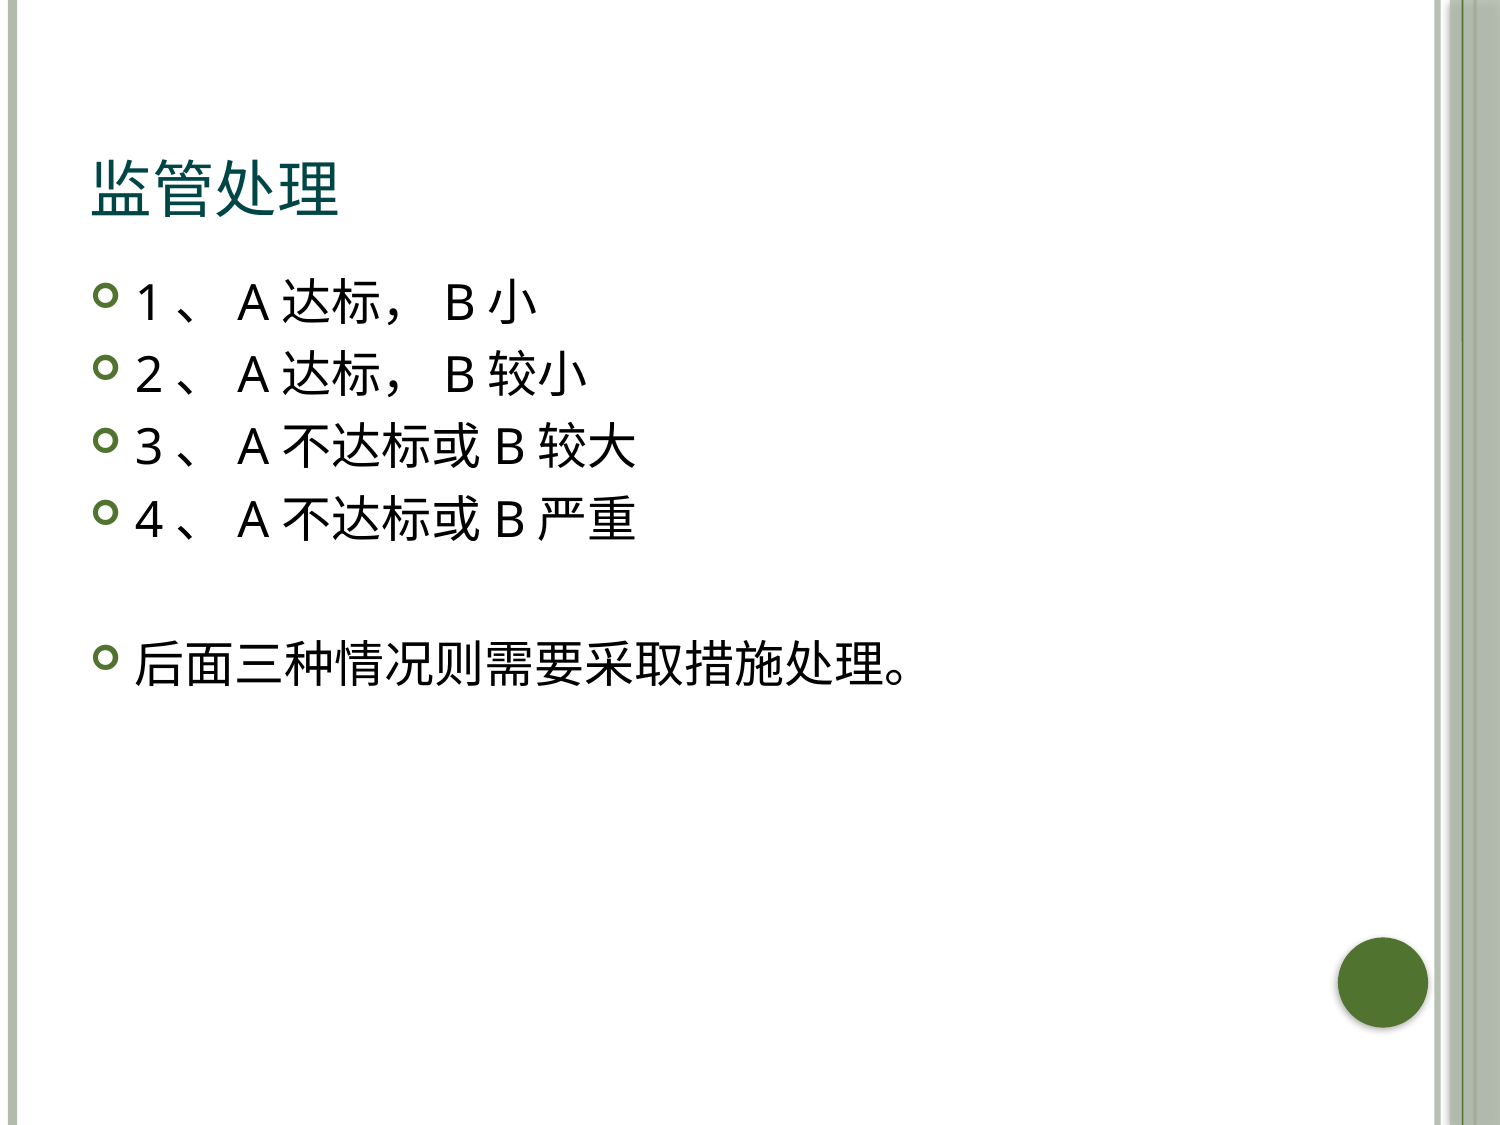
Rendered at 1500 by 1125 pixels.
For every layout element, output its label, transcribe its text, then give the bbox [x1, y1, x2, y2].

title 监管处理 [75, 45, 1300, 233]
list 1、A达标，B小 2、A达标，B较小 3、A不达标或B较大 4、A不达标或B严重 后面三种情况则需要采取措施处理。 [74, 262, 1301, 1063]
